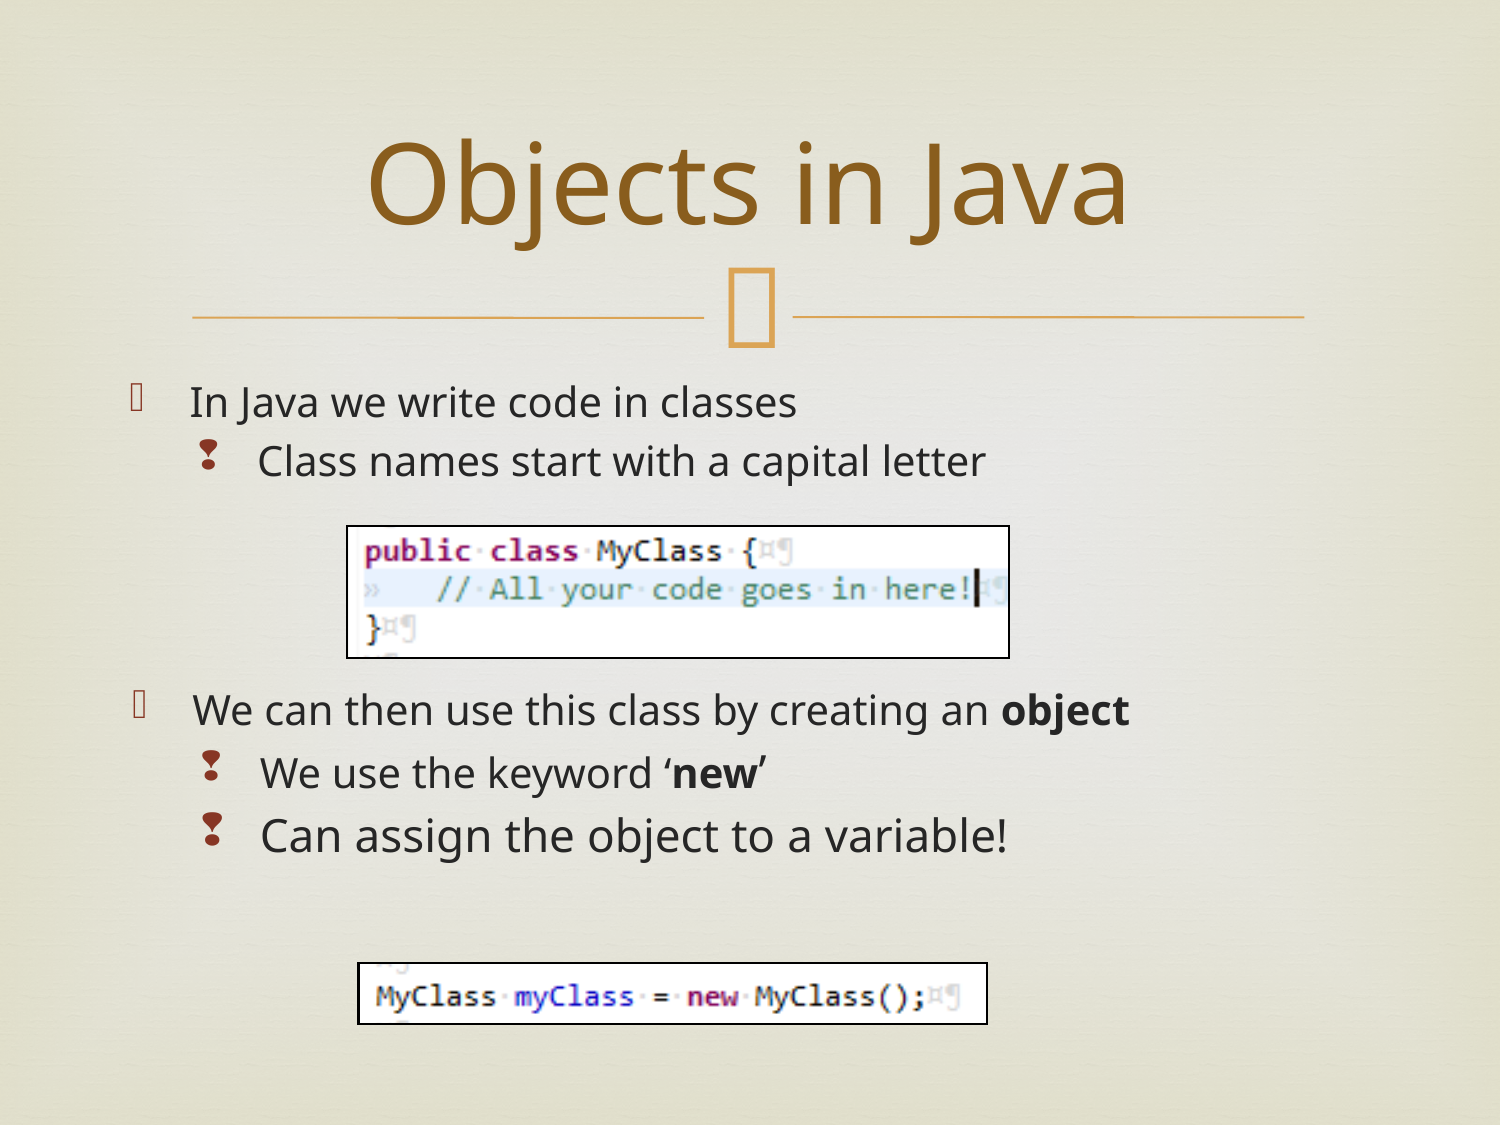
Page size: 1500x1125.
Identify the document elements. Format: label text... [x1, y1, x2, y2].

picture [347, 526, 1009, 658]
title Objects in Java [112, 93, 1386, 267]
list In Java we write code in classes Class names start with a capital letter [114, 368, 1386, 693]
text_box We can then use this class by creating an object We use the keyword ‘new’ Can assign the object to a variable! [117, 675, 1388, 1000]
picture [358, 963, 987, 1024]
